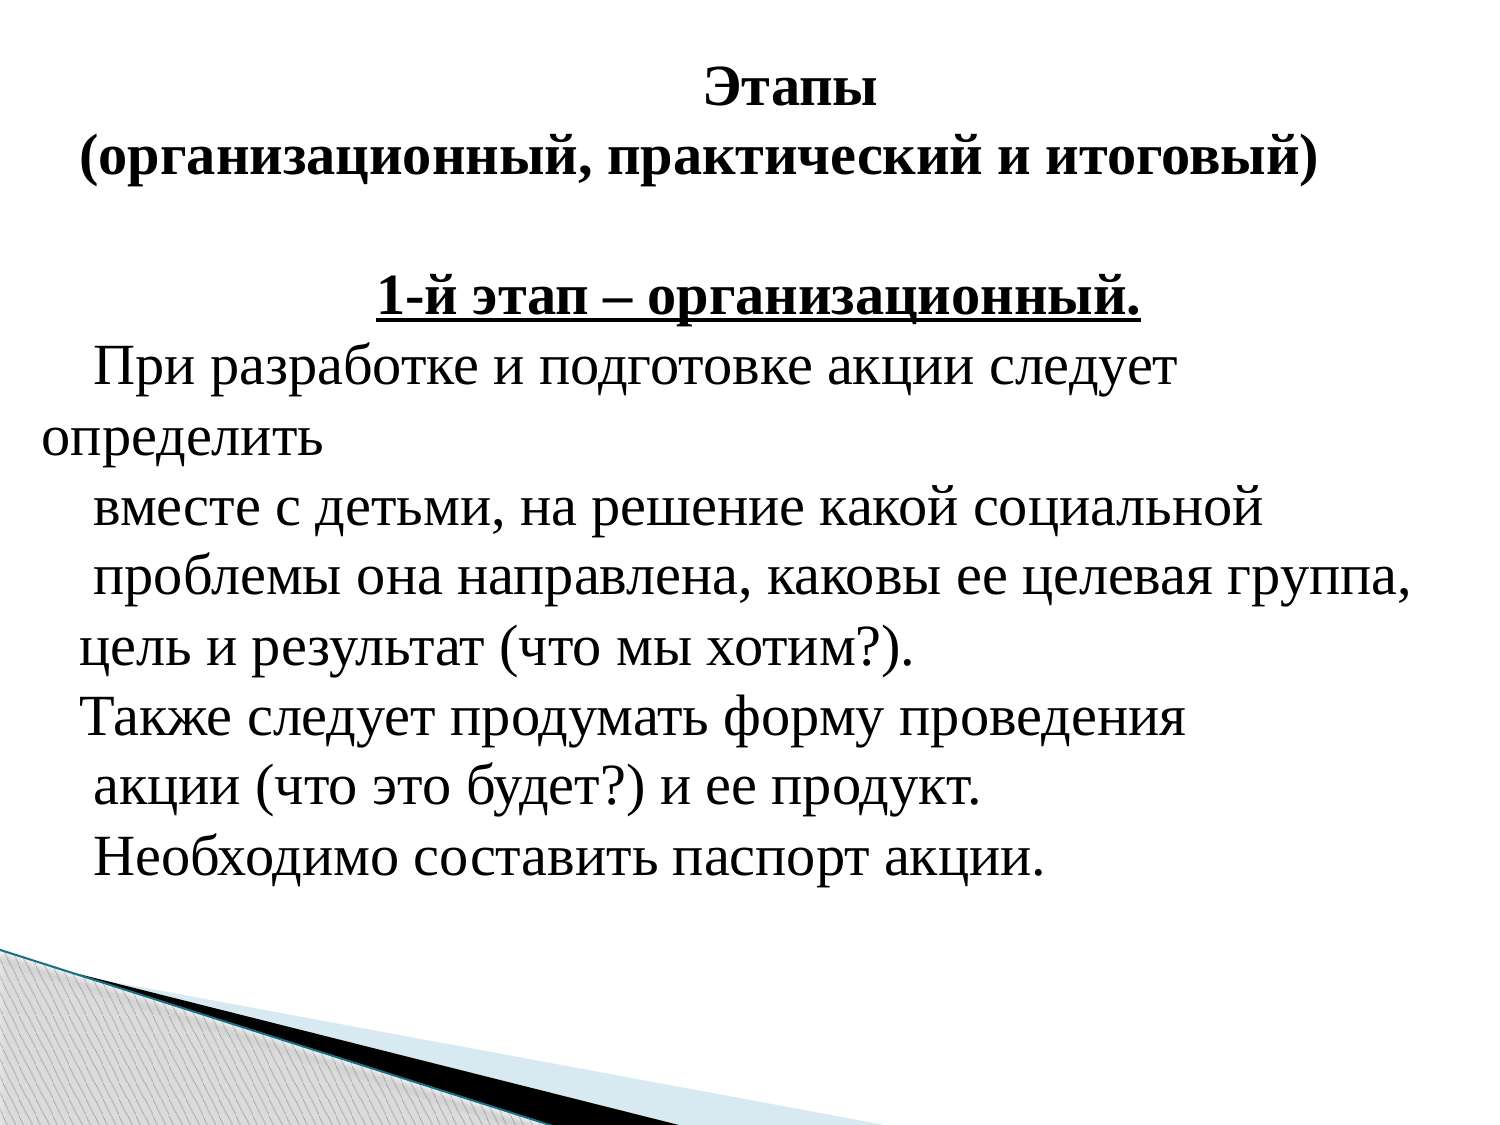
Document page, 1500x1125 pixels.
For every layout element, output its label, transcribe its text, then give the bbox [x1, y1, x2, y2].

text_box Этапы (организационный, практический и итоговый) 1-й этап – организационный. При разработке и подготовке акции следует определить вместе с детьми, на решение какой социальной проблемы она направлена, каковы ее целевая группа, цель и результат (что мы хотим?). Также следует продумать форму проведения акции (что это будет?) и ее продукт. Необходимо составить паспорт акции. [26, 4, 1454, 859]
